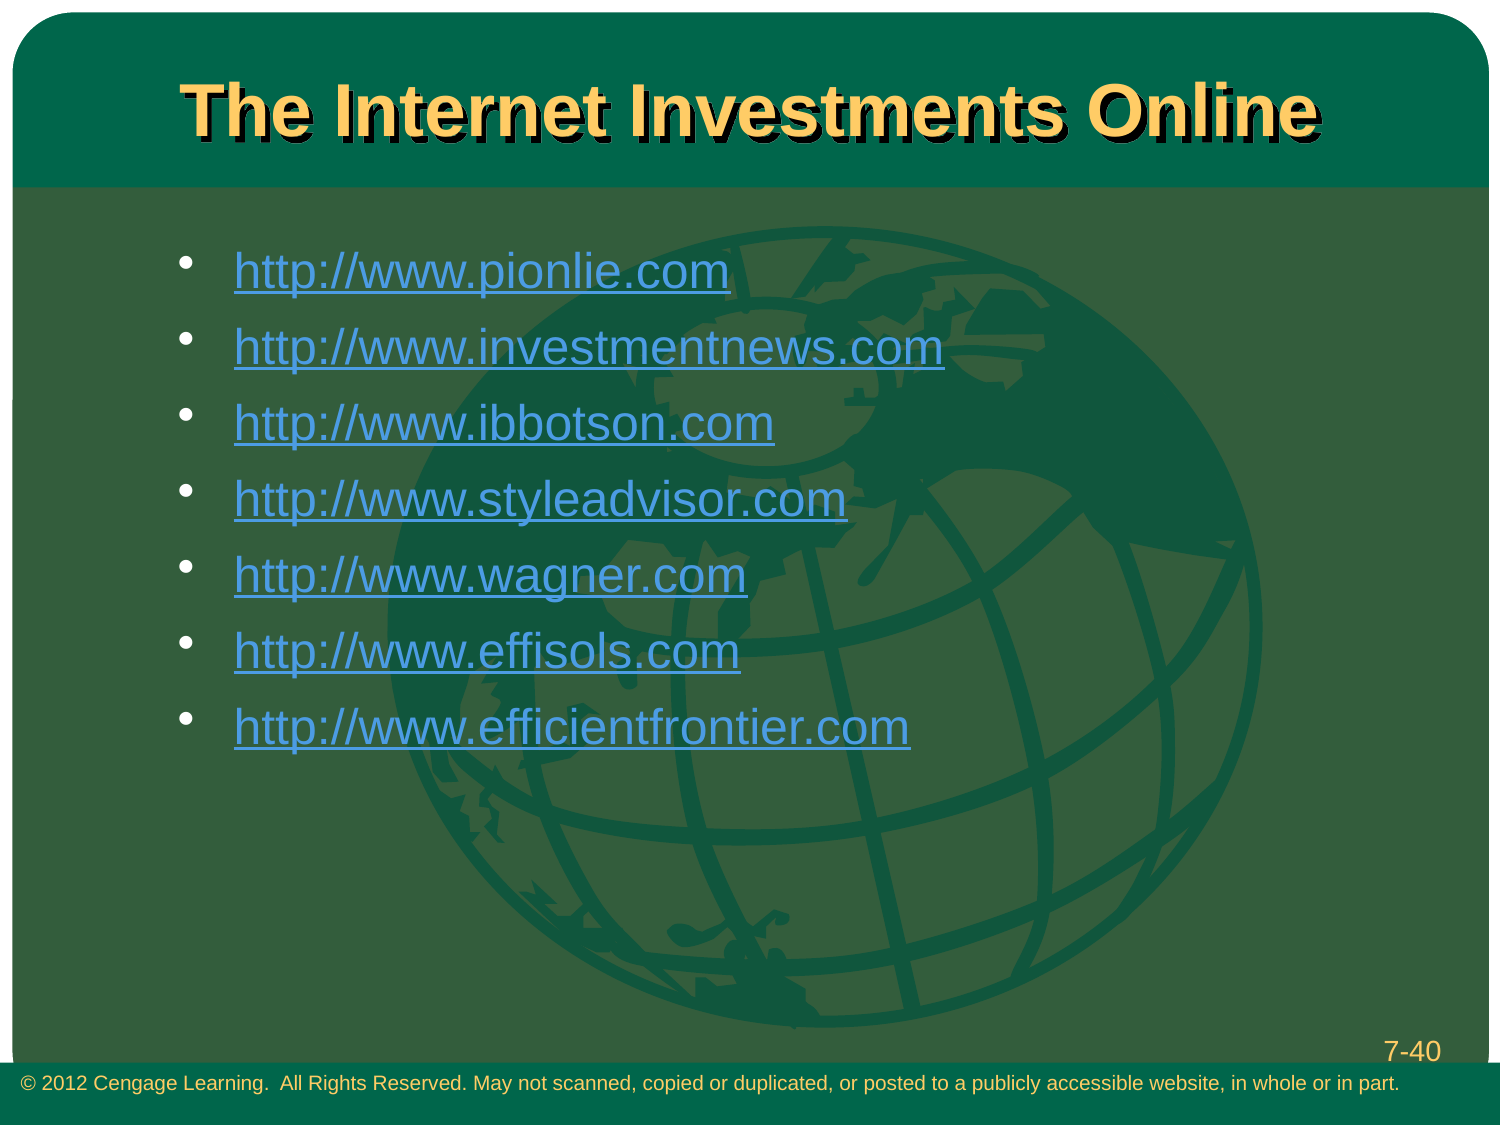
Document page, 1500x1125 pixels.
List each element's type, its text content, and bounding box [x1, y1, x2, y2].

slide_number 7-40 [1325, 1025, 1500, 1062]
footer © 2012 Cengage Learning. All Rights Reserved. May not scanned, copied or duplicated, or posted to a publicly accessible website, in whole or in part. [0, 1062, 1500, 1125]
list http://www.pionlie.com http://www.investmentnews.com http://www.ibbotson.com http://www.styleadvisor.com http://www.wagner.com http://www.effisols.com http://www.efficientfrontier.com [162, 224, 1400, 850]
title The Internet Investments Online [75, 37, 1425, 193]
